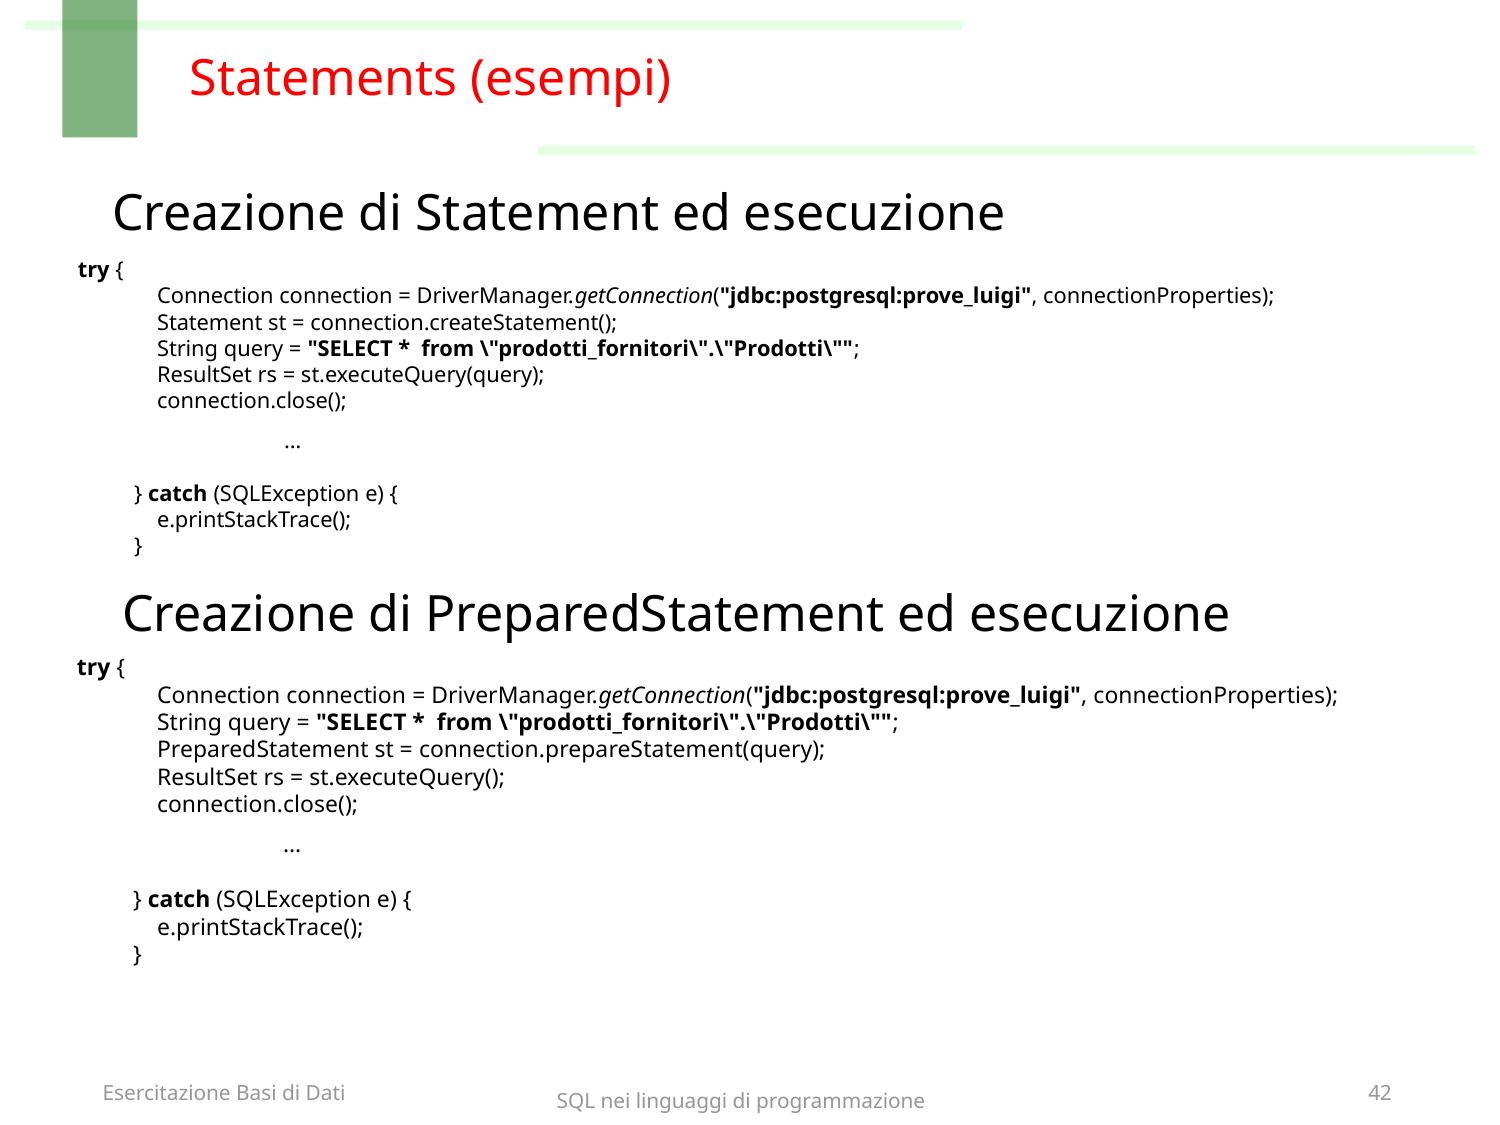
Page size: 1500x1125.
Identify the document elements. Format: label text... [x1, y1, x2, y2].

text_box try { Connection connection = DriverManager.getConnection("jdbc:postgresql:prove_luigi", connectionProperties); String query = "SELECT * from \"prodotti_fornitori\".\"Prodotti\""; PreparedStatement st = connection.prepareStatement(query); ResultSet rs = st.executeQuery(); connection.close(); … } catch (SQLException e) { e.printStackTrace(); } [61, 645, 1493, 975]
text_box Creazione di PreparedStatement ed esecuzione [107, 574, 1247, 649]
text_box Creazione di Statement ed esecuzione [97, 172, 1021, 248]
title Statements (esempi) [174, 24, 1425, 125]
list try { Connection connection = DriverManager.getConnection("jdbc:postgresql:prove_luigi", connectionProperties); Statement st = connection.createStatement(); String query = "SELECT * from \"prodotti_fornitori\".\"Prodotti\""; ResultSet rs = st.executeQuery(query); connection.close(); … } catch (SQLException e) { e.printStackTrace(); } [62, 248, 1476, 578]
footer SQL nei linguaggi di programmazione [425, 1082, 1057, 1120]
